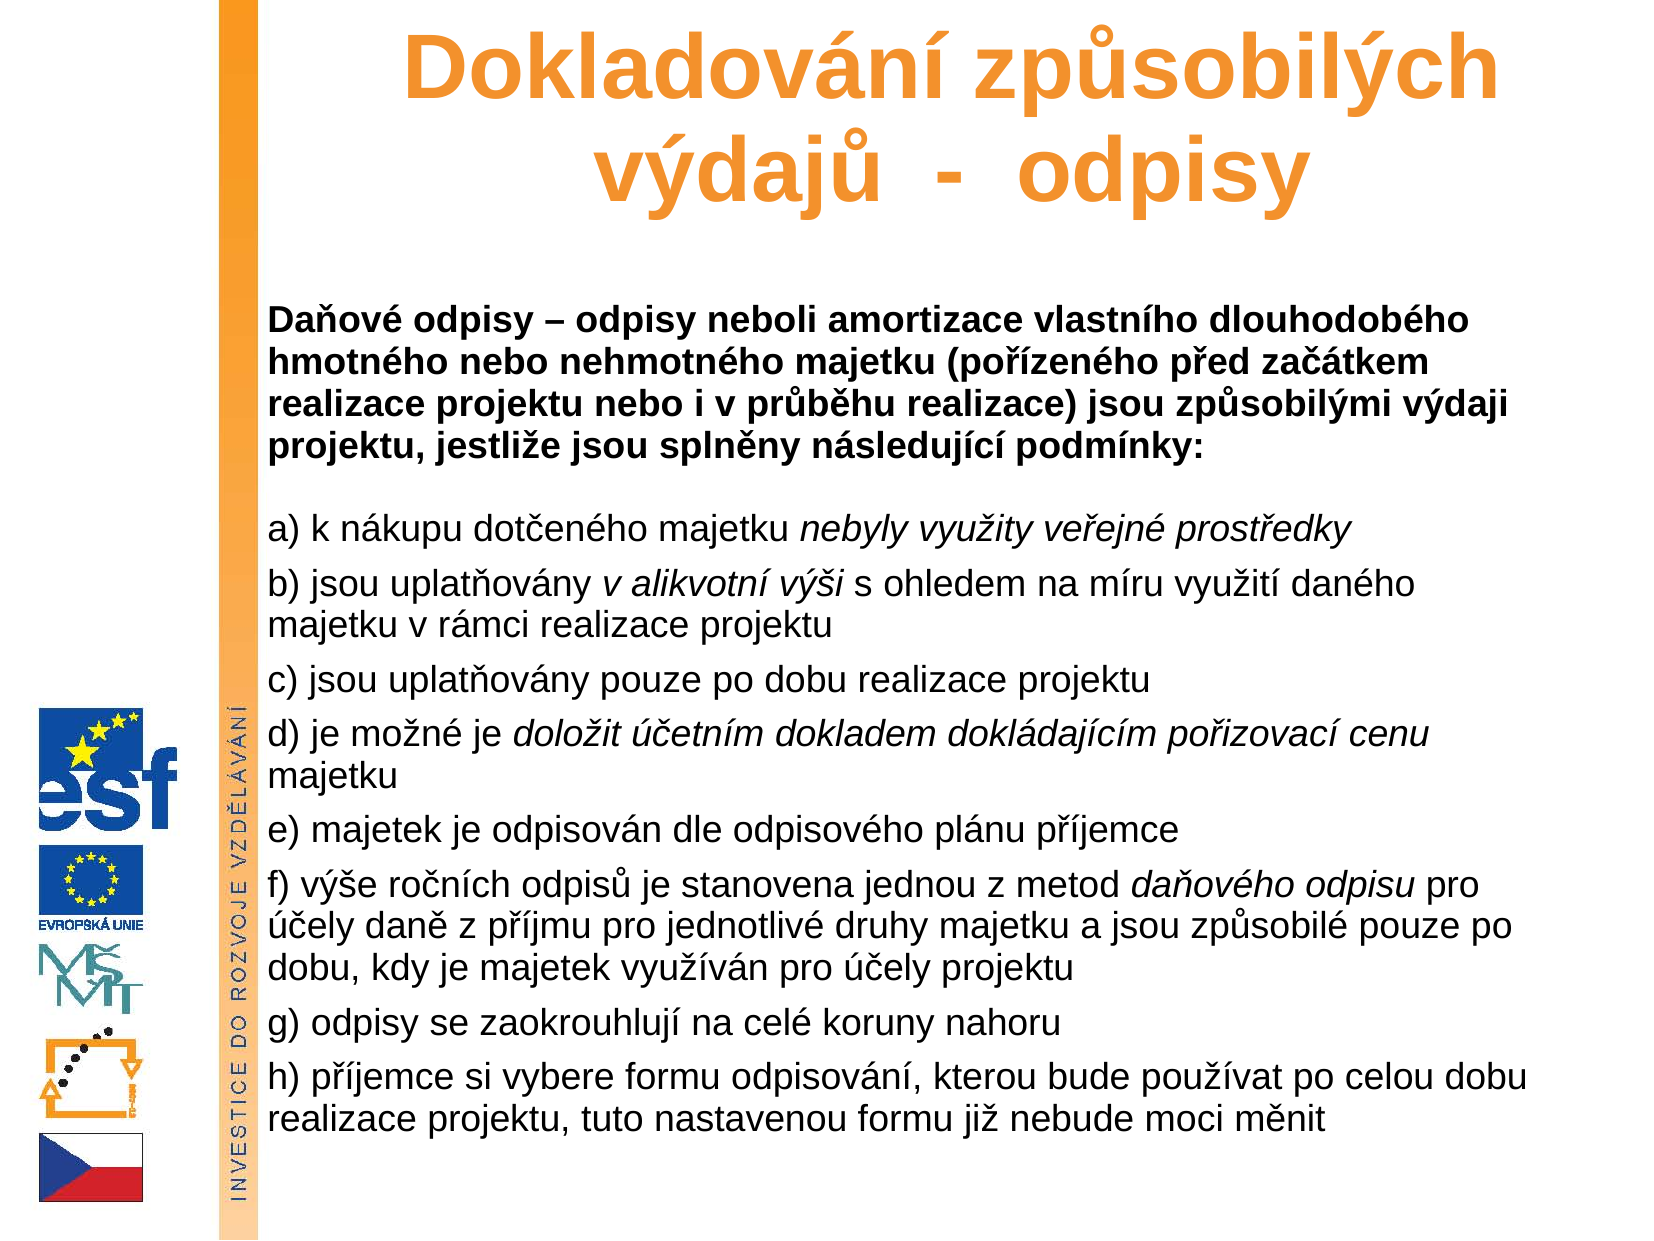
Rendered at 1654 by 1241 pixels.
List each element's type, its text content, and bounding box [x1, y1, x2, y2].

text_box Daňové odpisy – odpisy neboli amortizace vlastního dlouhodobého hmotného nebo nehmotného majetku (pořízeného před začátkem realizace projektu nebo i v průběhu realizace) jsou způsobilými výdaji projektu, jestliže jsou splněny následující podmínky: a) k nákupu dotčeného majetku nebyly využity veřejné prostředky b) jsou uplatňovány v alikvotní výši s ohledem na míru využití daného majetku v rámci realizace projektu c) jsou uplatňovány pouze po dobu realizace projektu d) je možné je doložit účetním dokladem dokládajícím pořizovací cenu majetku e) majetek je odpisován dle odpisového plánu příjemce f) výše ročních odpisů je stanovena jednou z metod daňového odpisu pro účely daně z příjmu pro jednotlivé druhy majetku a jsou způsobilé pouze po dobu, kdy je majetek využíván pro účely projektu g) odpisy se zaokrouhlují na celé koruny nahoru h) příjemce si vybere formu odpisování, kterou bude používat po celou dobu realizace projektu, tuto nastavenou formu již nebude moci měnit [252, 291, 1554, 1147]
picture [0, 0, 1654, 1240]
title Dokladování způsobilých výdajů - odpisy [252, 45, 1654, 222]
